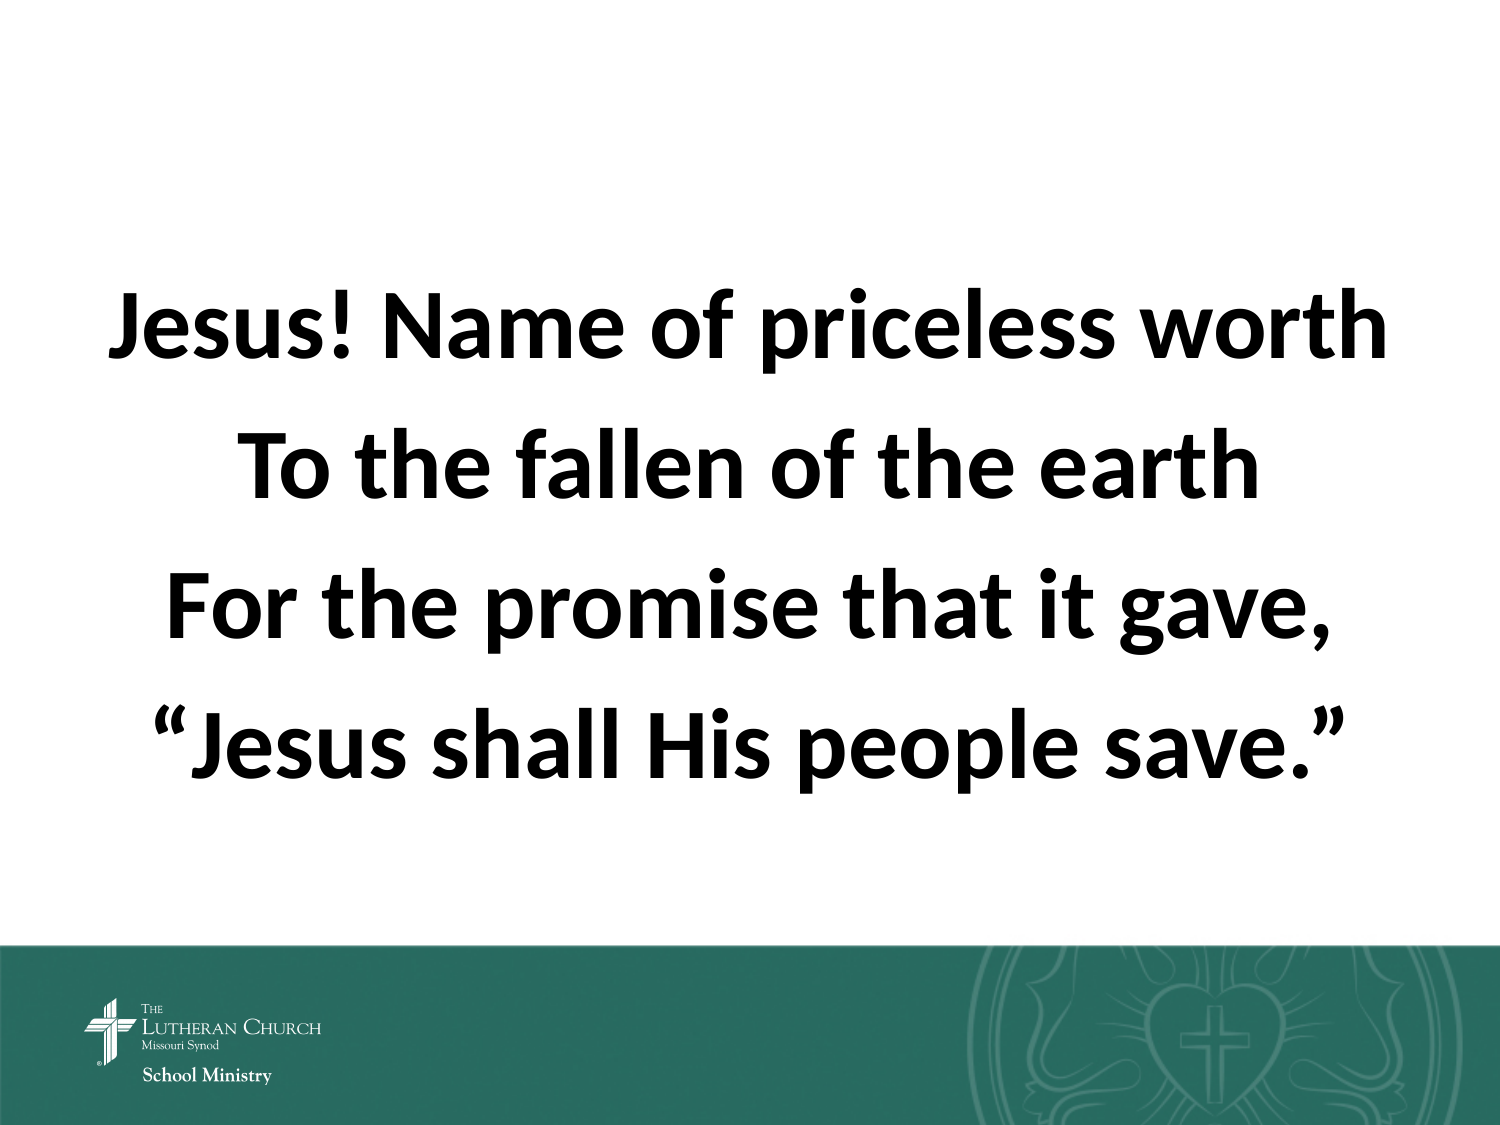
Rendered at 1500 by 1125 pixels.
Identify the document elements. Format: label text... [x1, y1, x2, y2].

list Jesus! Name of priceless worth To the fallen of the earth For the promise that it gave, “Jesus shall His people save.” [73, 111, 1428, 975]
picture [0, 0, 1500, 1125]
